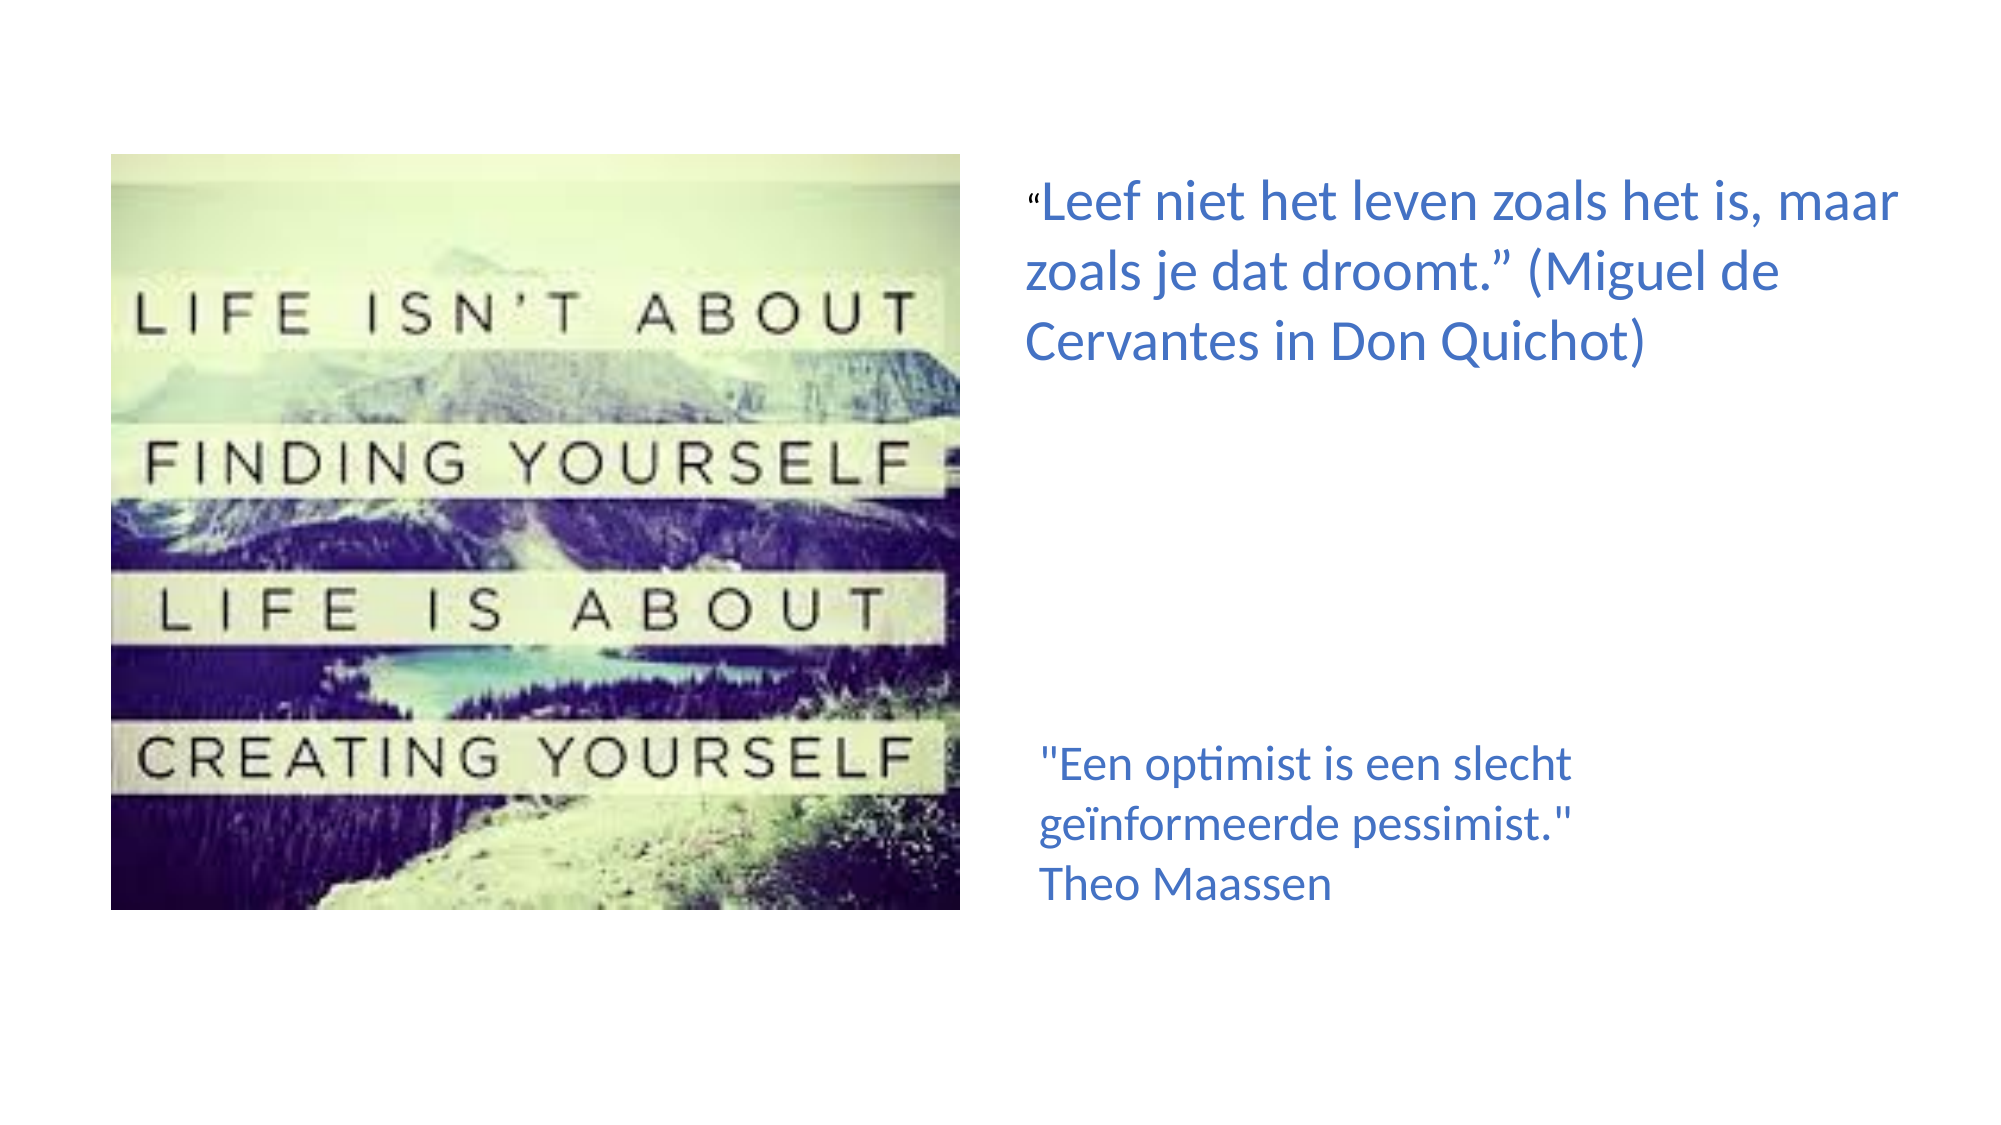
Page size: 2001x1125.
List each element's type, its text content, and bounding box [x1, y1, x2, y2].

text_box "Een optimist is een slecht geïnformeerde pessimist." Theo Maassen [1023, 723, 1861, 919]
picture [111, 154, 960, 910]
text_box “Leef niet het leven zoals het is, maar zoals je dat droomt.” (Miguel de Cervantes in Don Quichot) [1010, 154, 2000, 380]
